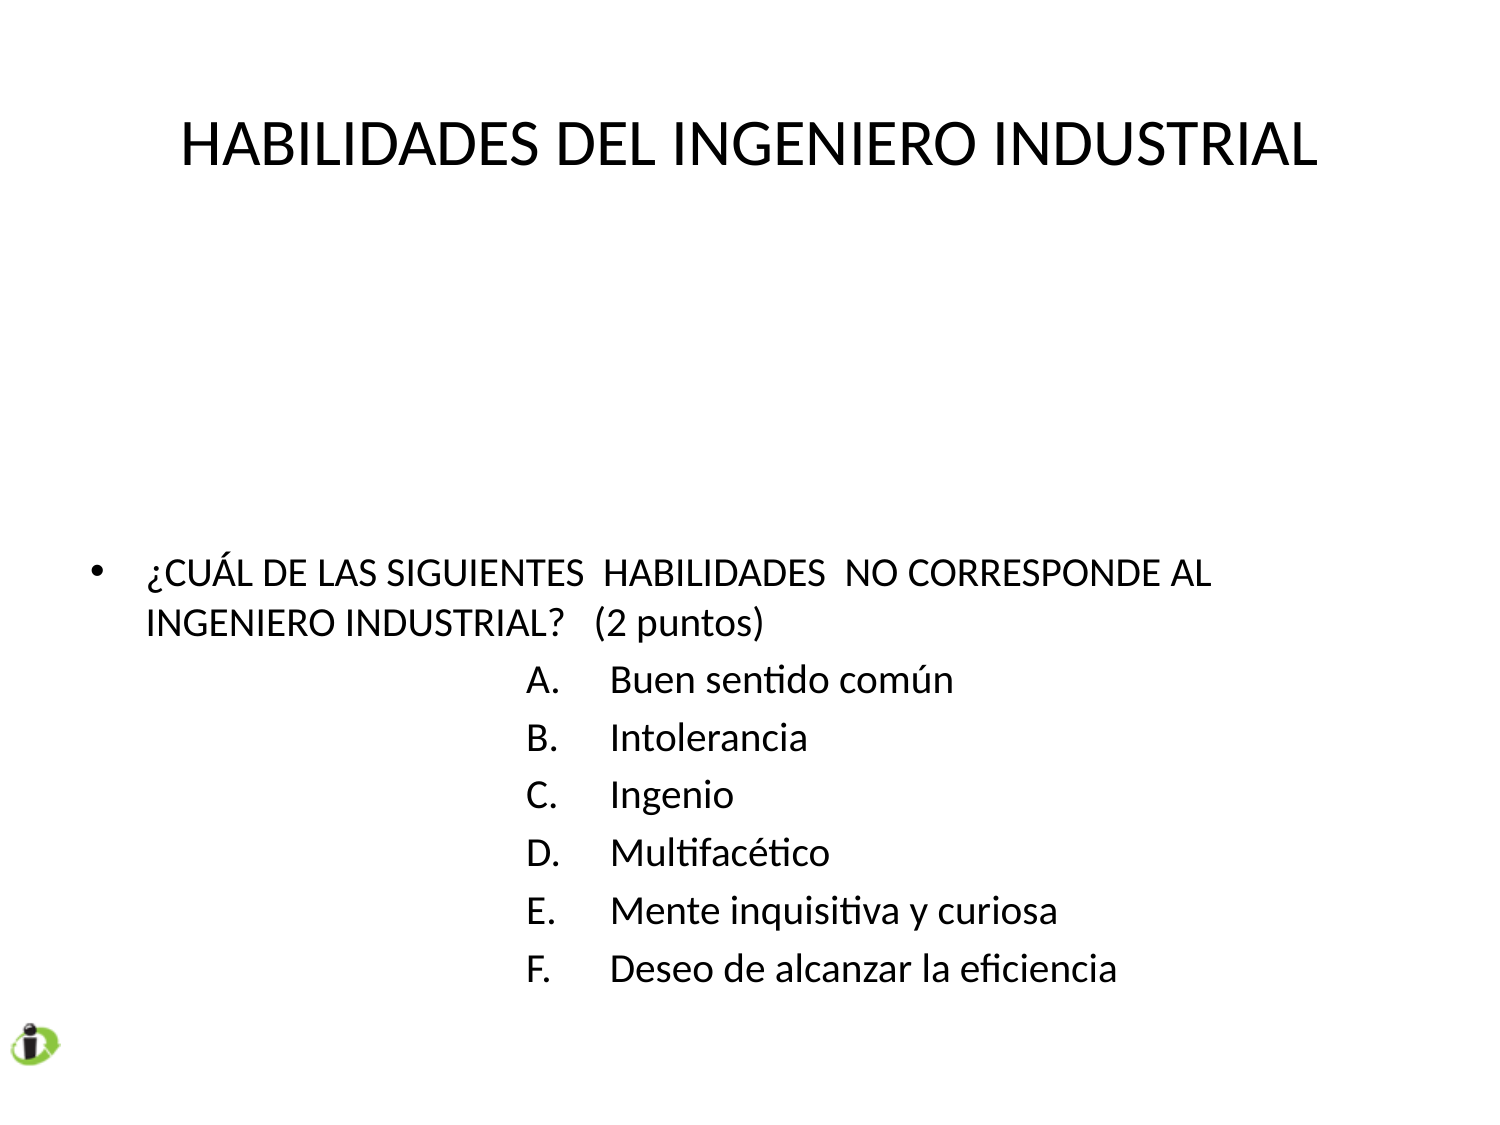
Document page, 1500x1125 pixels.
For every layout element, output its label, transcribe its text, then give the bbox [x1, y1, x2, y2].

picture [10, 1020, 61, 1072]
list ¿CUÁL DE LAS SIGUIENTES HABILIDADES NO CORRESPONDE AL INGENIERO INDUSTRIAL? (2 puntos) Buen sentido común Intolerancia Ingenio Multifacético Mente inquisitiva y curiosa Deseo de alcanzar la eficiencia [75, 262, 1425, 1005]
title HABILIDADES DEL INGENIERO INDUSTRIAL [75, 45, 1425, 233]
